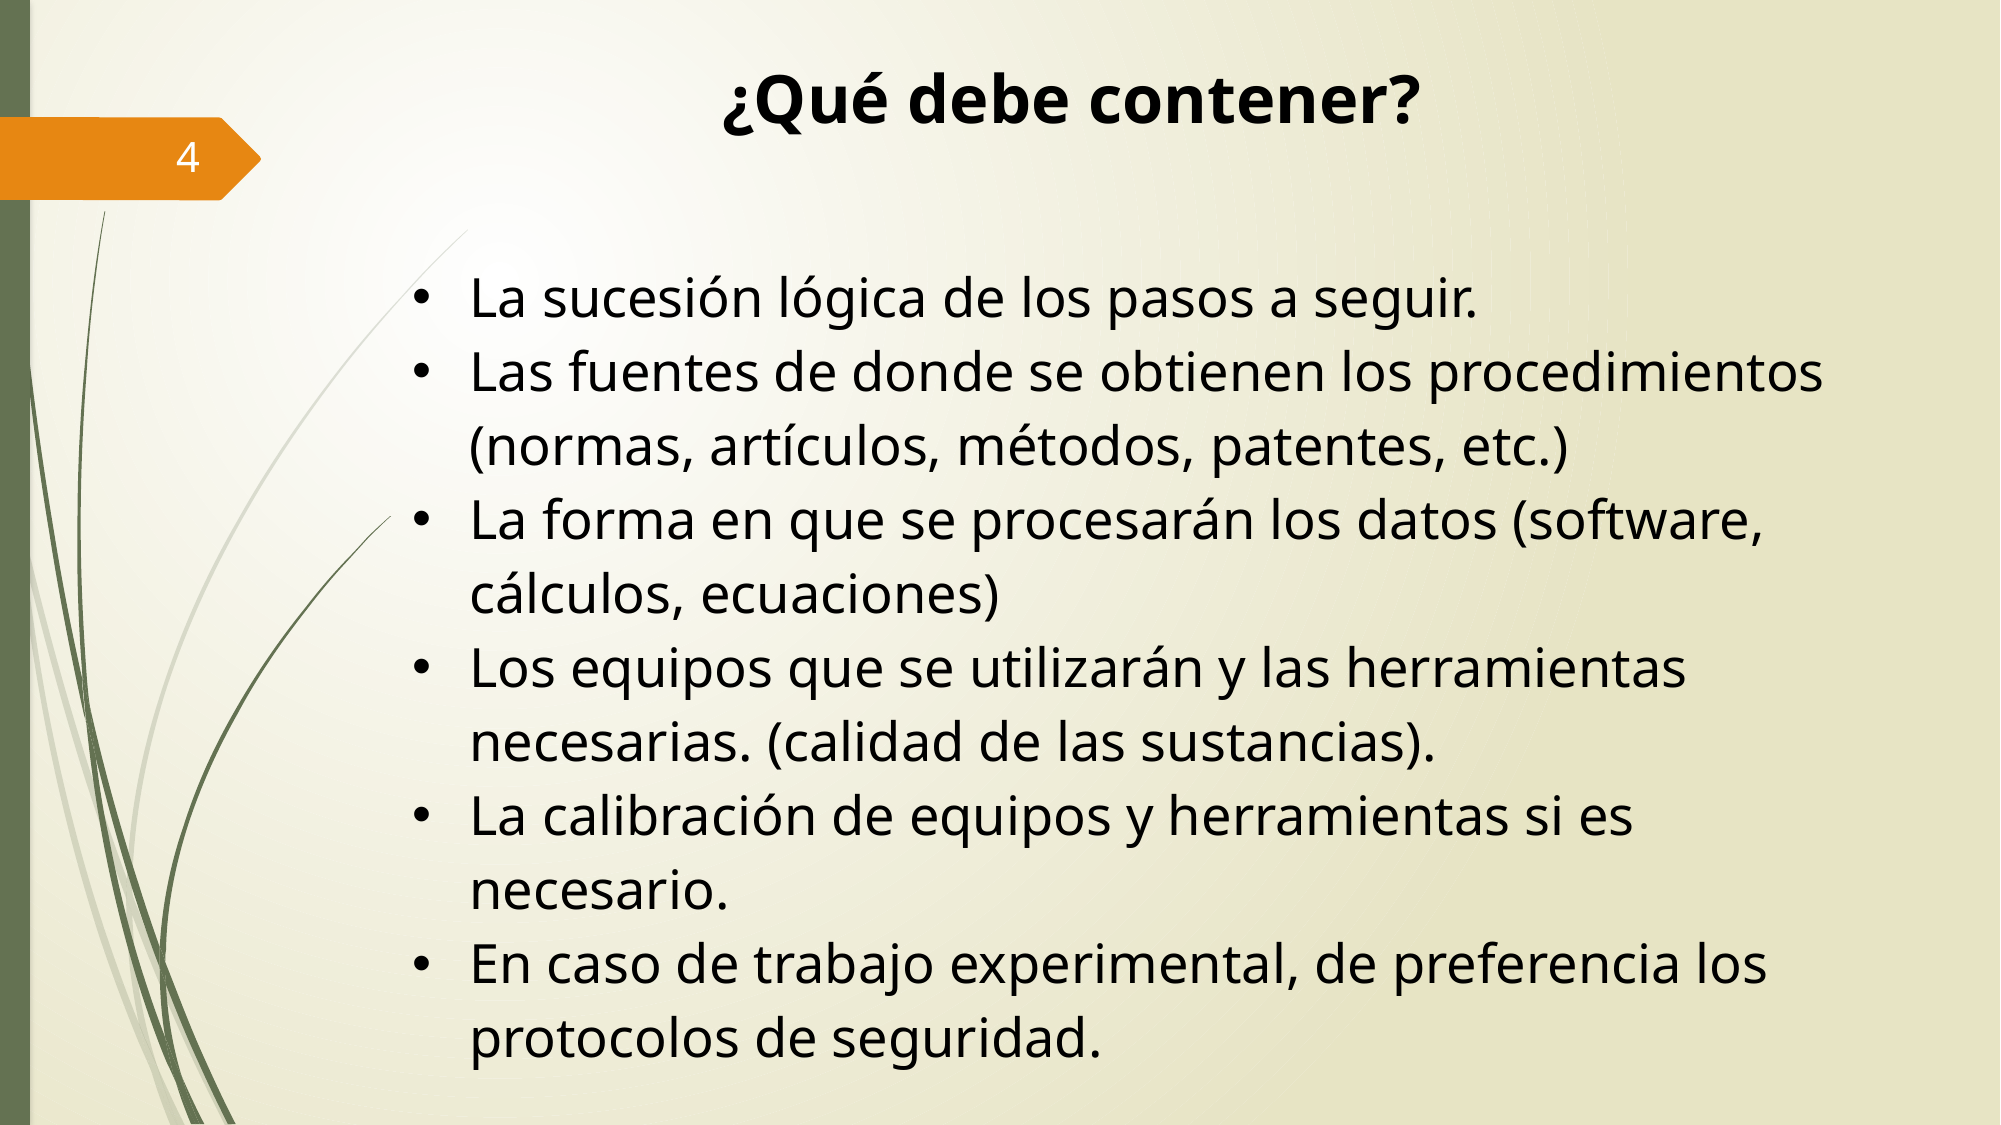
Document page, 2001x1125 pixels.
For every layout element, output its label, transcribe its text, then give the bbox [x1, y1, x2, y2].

text_box ¿Qué debe contener? [707, 49, 1437, 144]
text_box La sucesión lógica de los pasos a seguir. Las fuentes de donde se obtienen los procedimientos (normas, artículos, métodos, patentes, etc.) La forma en que se procesarán los datos (software, cálculos, ecuaciones) Los equipos que se utilizarán y las herramientas necesarias. (calidad de las sustancias). La calibración de equipos y herramientas si es necesario. En caso de trabajo experimental, de preferencia los protocolos de seguridad. [398, 246, 1897, 1077]
slide_number 4 [87, 129, 216, 190]
